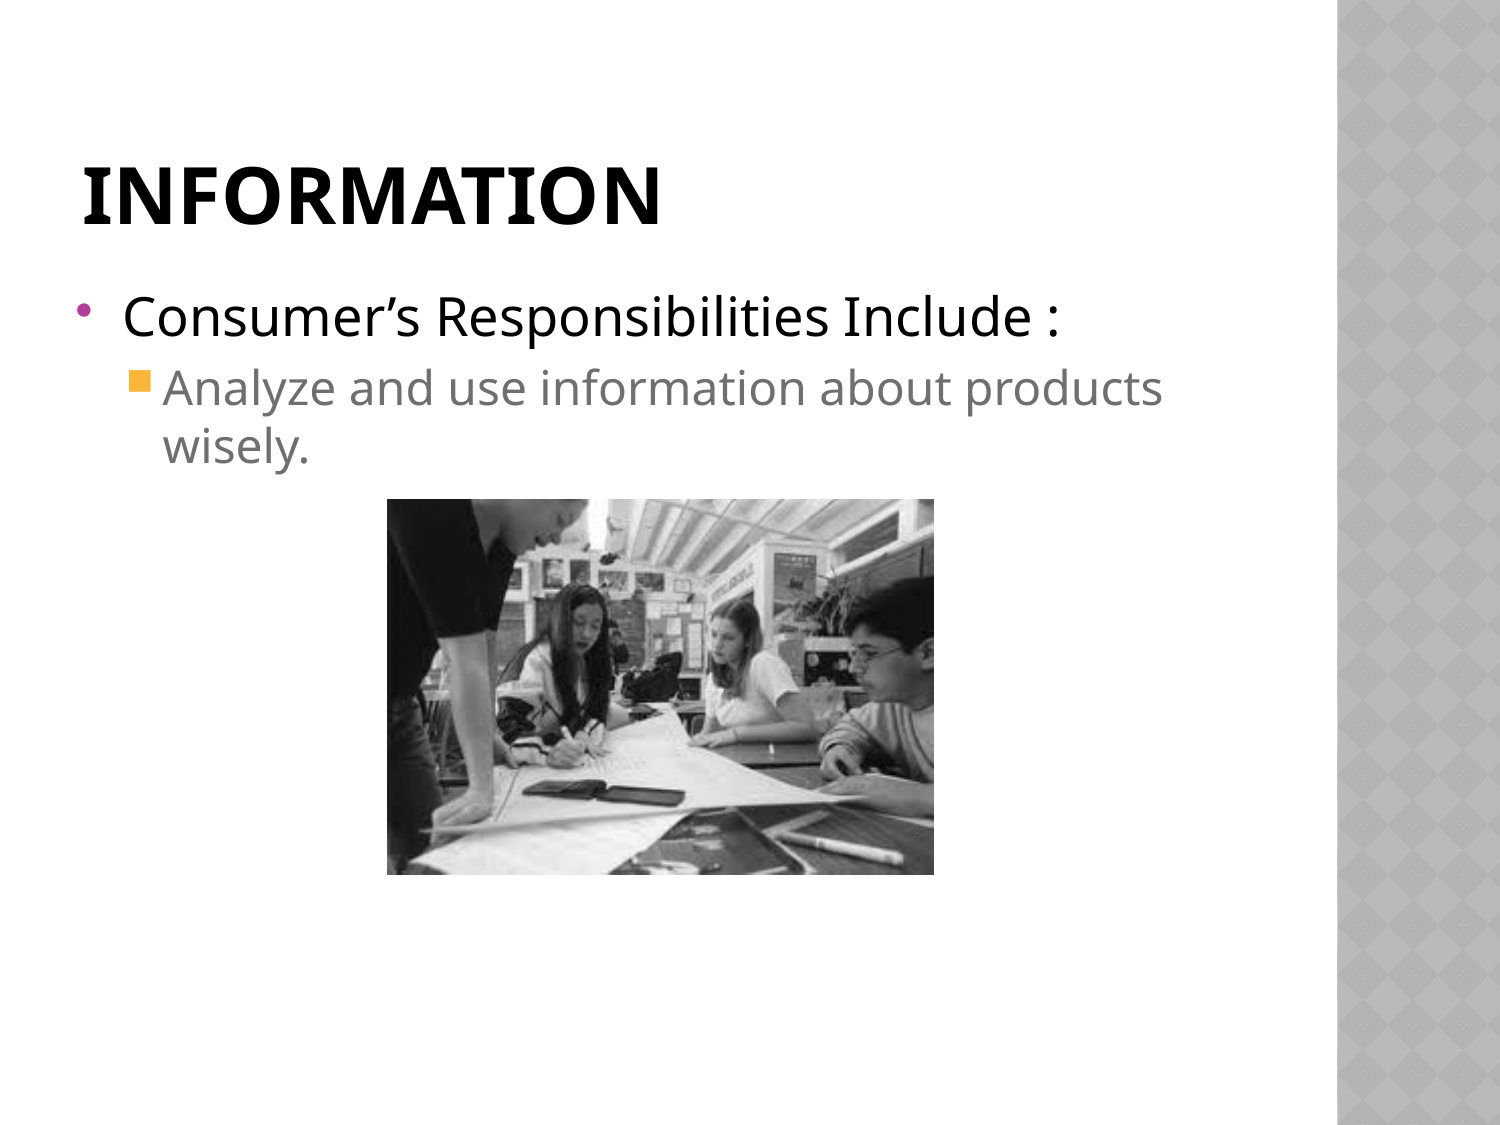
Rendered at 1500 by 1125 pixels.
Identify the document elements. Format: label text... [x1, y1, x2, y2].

picture [387, 499, 935, 876]
list Consumer’s Responsibilities Include : Analyze and use information about products wisely. [62, 275, 1250, 1070]
title Information [75, 52, 1263, 240]
